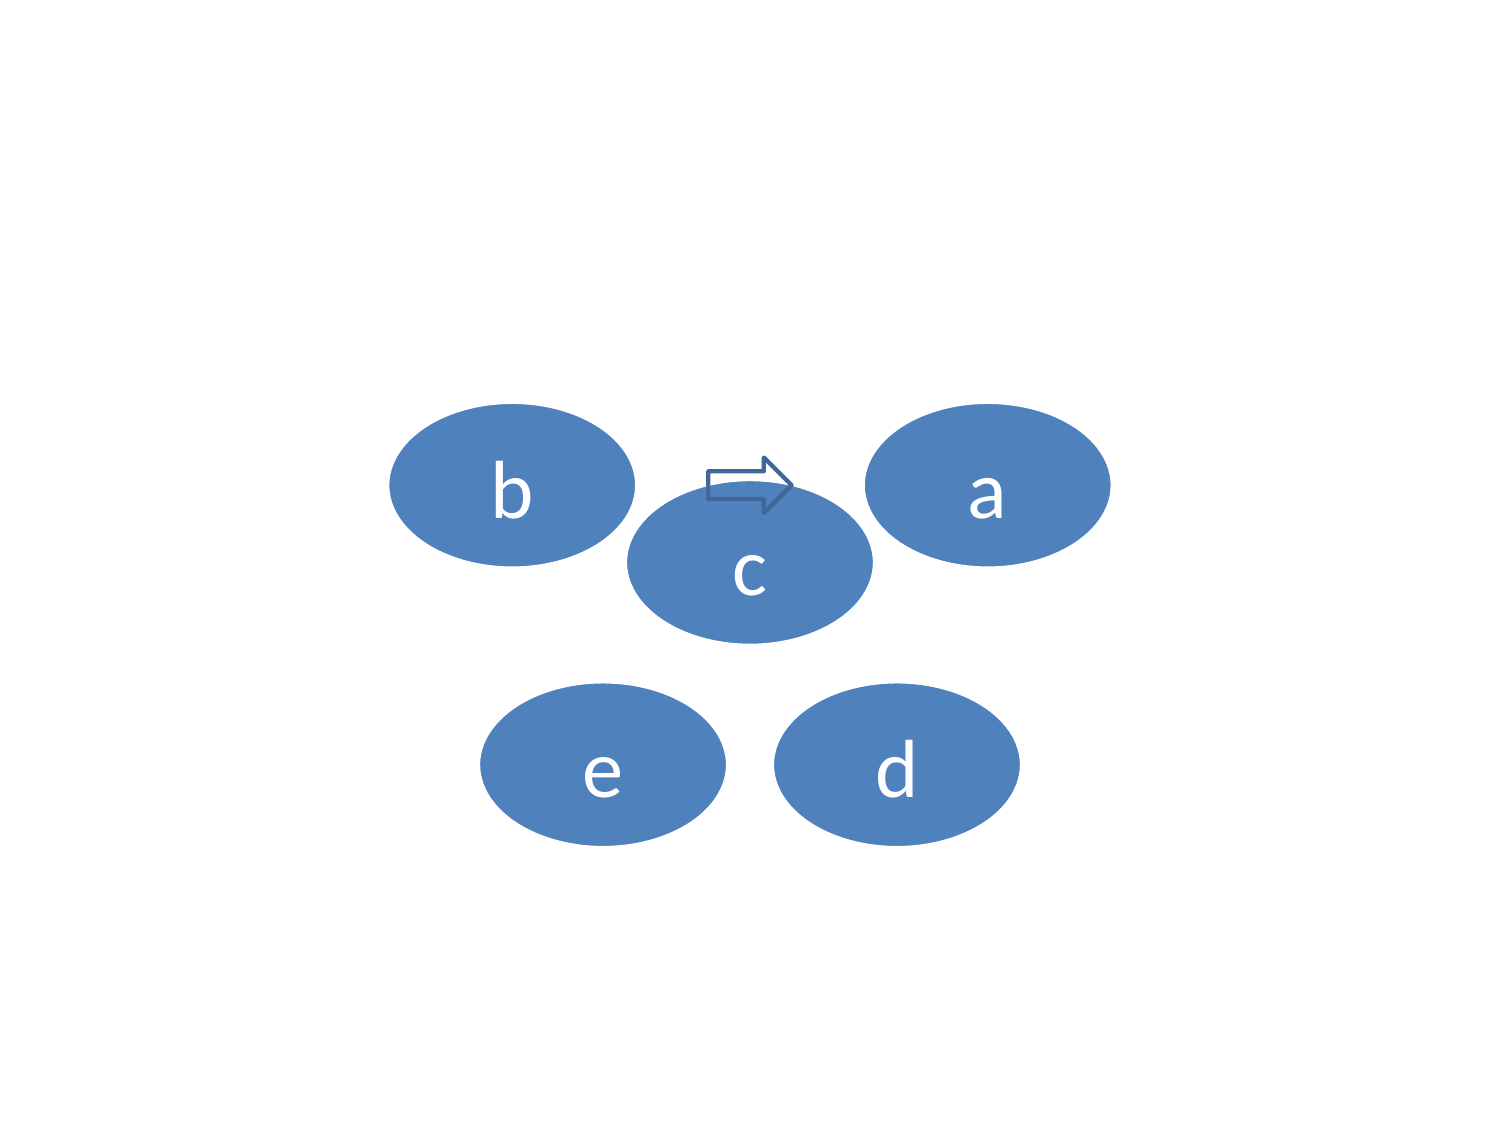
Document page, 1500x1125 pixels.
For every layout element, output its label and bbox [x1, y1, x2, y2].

text_box [249, 228, 1251, 897]
